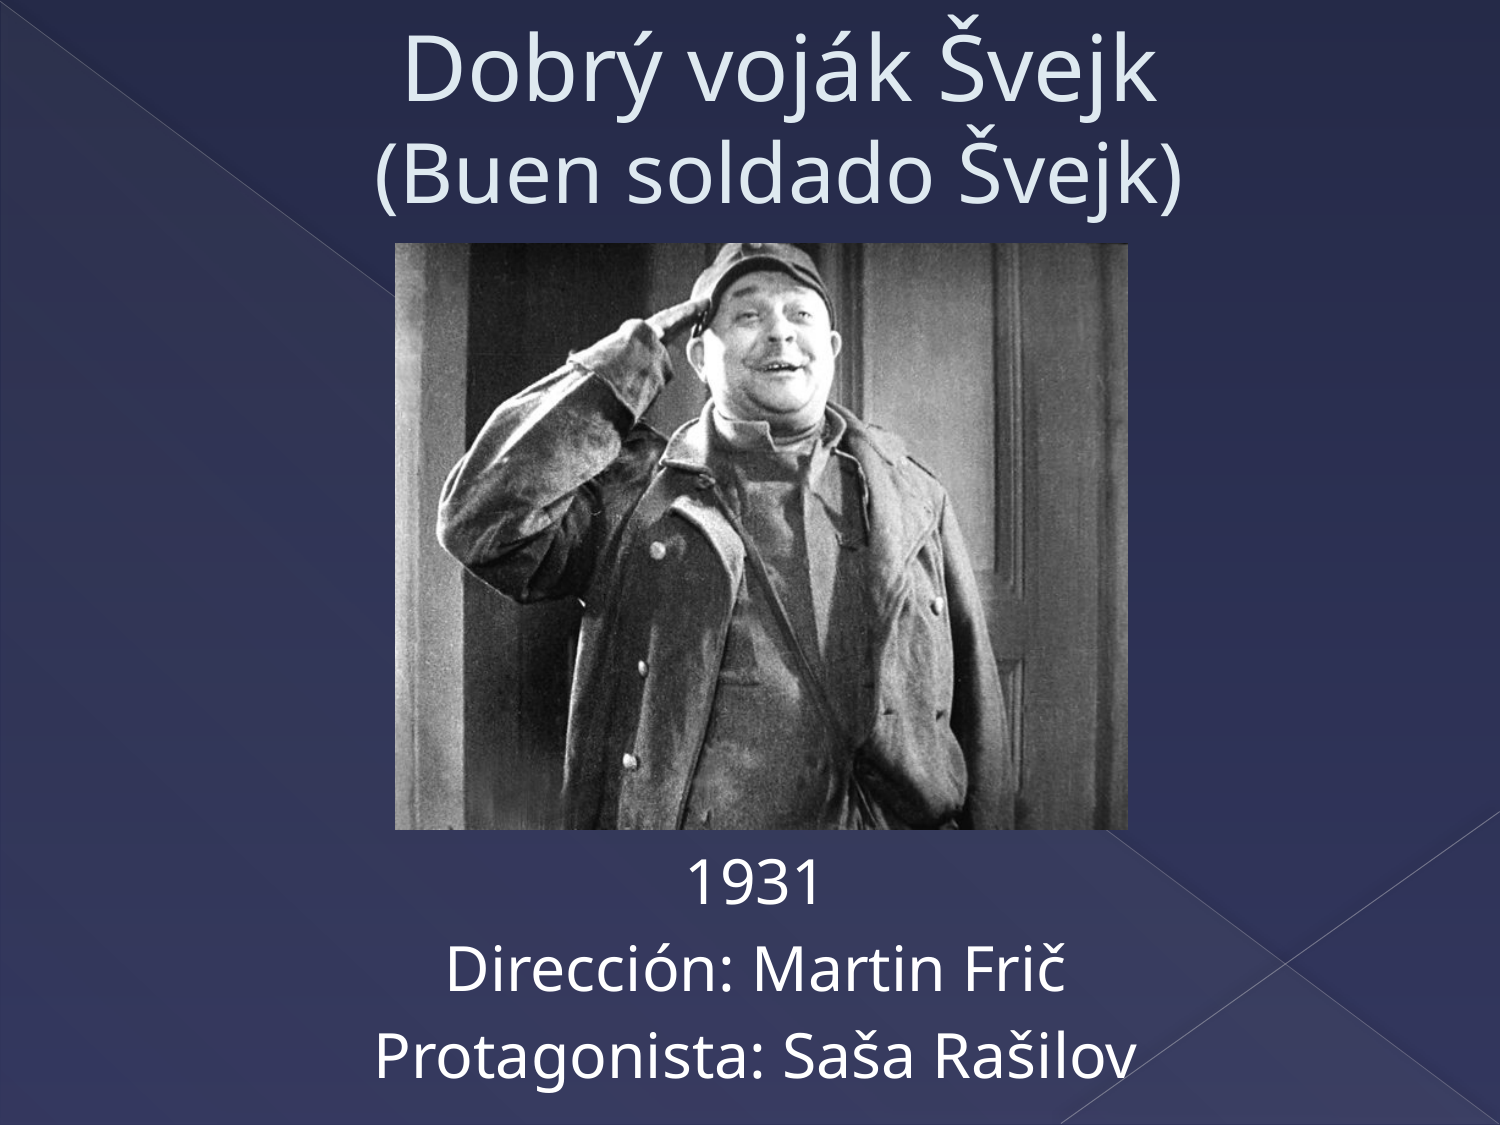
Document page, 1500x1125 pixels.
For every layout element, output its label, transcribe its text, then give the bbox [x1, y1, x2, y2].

title Dobrý voják Švejk (Buen soldado Švejk) [64, 0, 1415, 230]
picture [395, 243, 1129, 830]
list 1931 Dirección: Martin Frič Protagonista: Saša Rašilov [76, 834, 1425, 1125]
